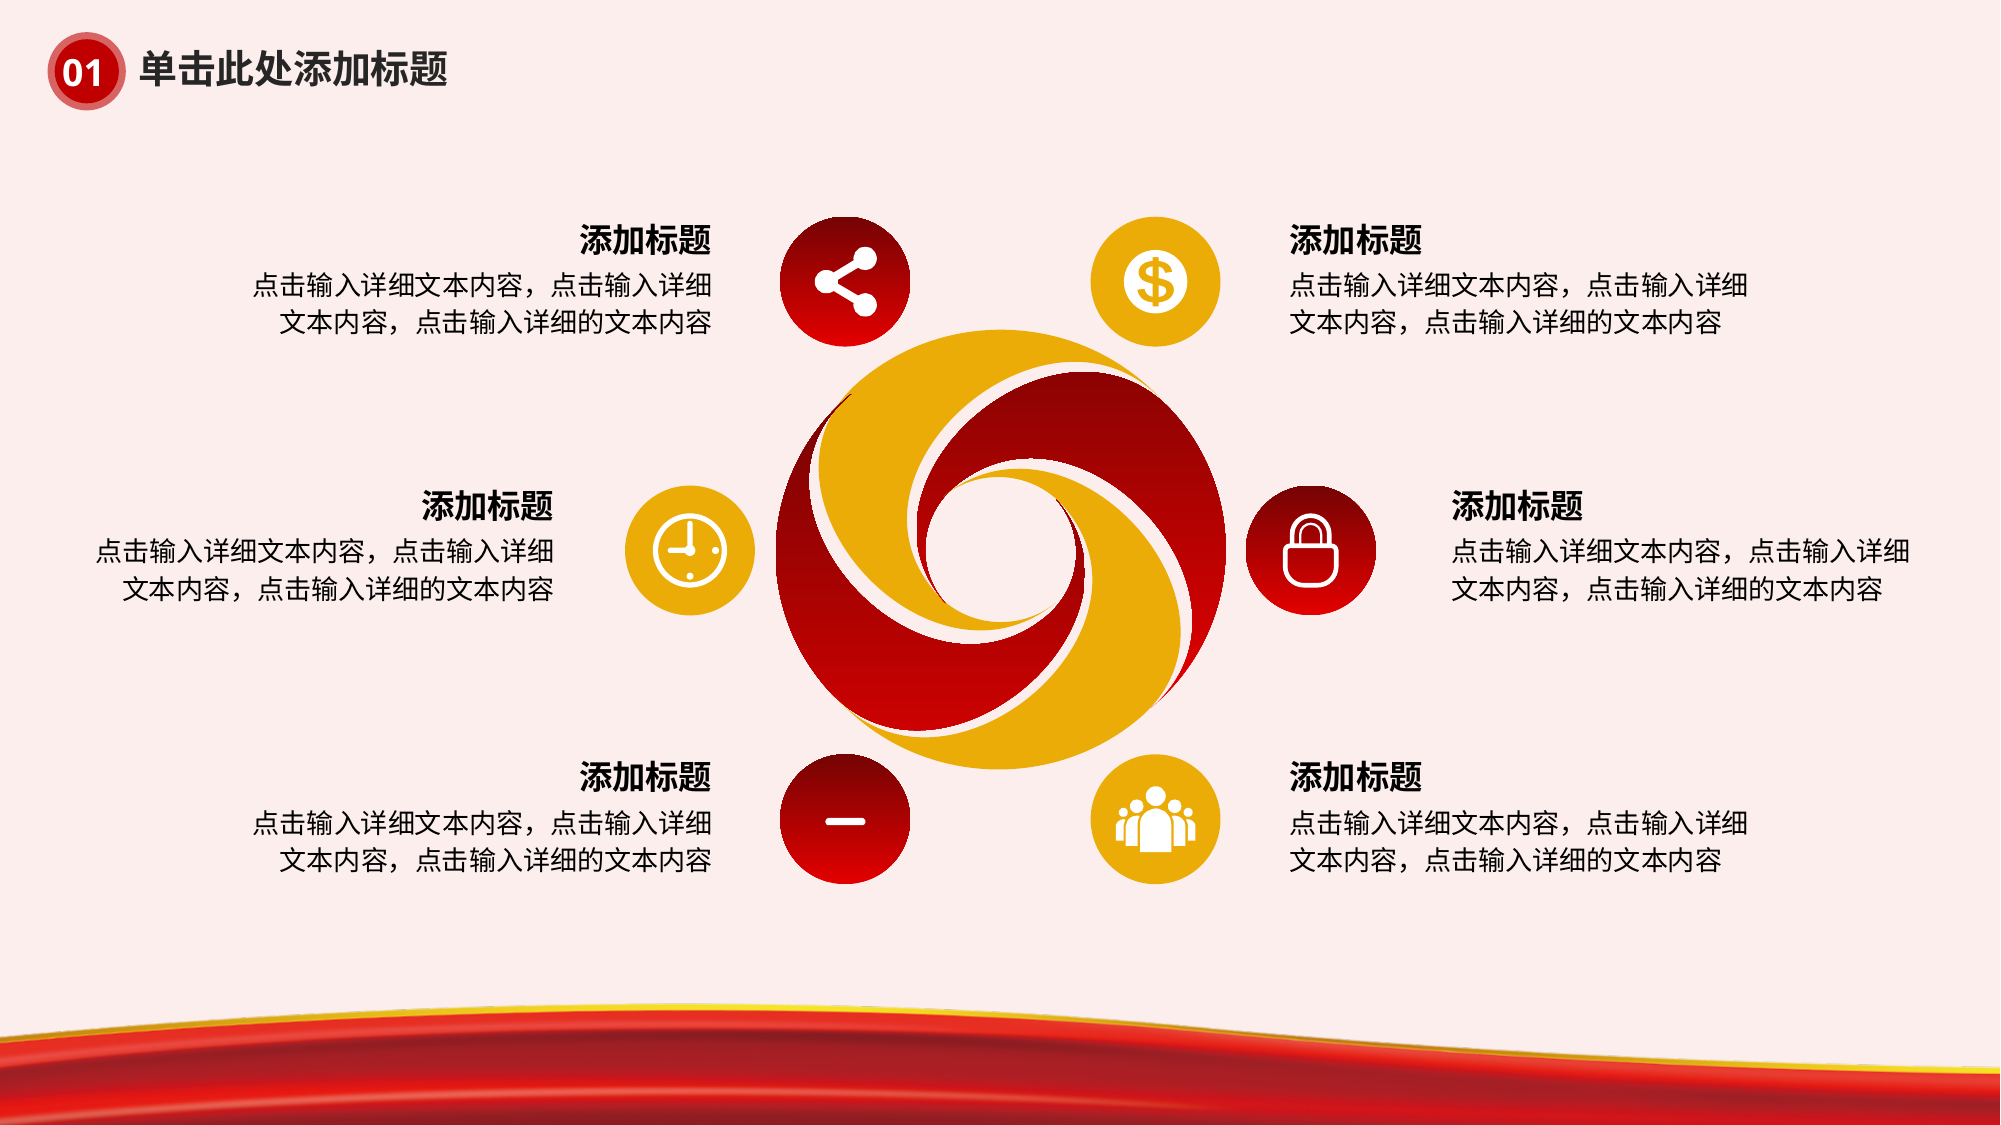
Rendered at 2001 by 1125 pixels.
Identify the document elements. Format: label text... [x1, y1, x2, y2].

text_box [61, 101, 113, 111]
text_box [71, 211, 1934, 890]
text_box 单击此处添加标题 [123, 36, 482, 99]
text_box 01 [47, 41, 149, 101]
picture [0, 931, 2000, 1125]
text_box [624, 216, 1376, 885]
text_box [61, 32, 112, 41]
